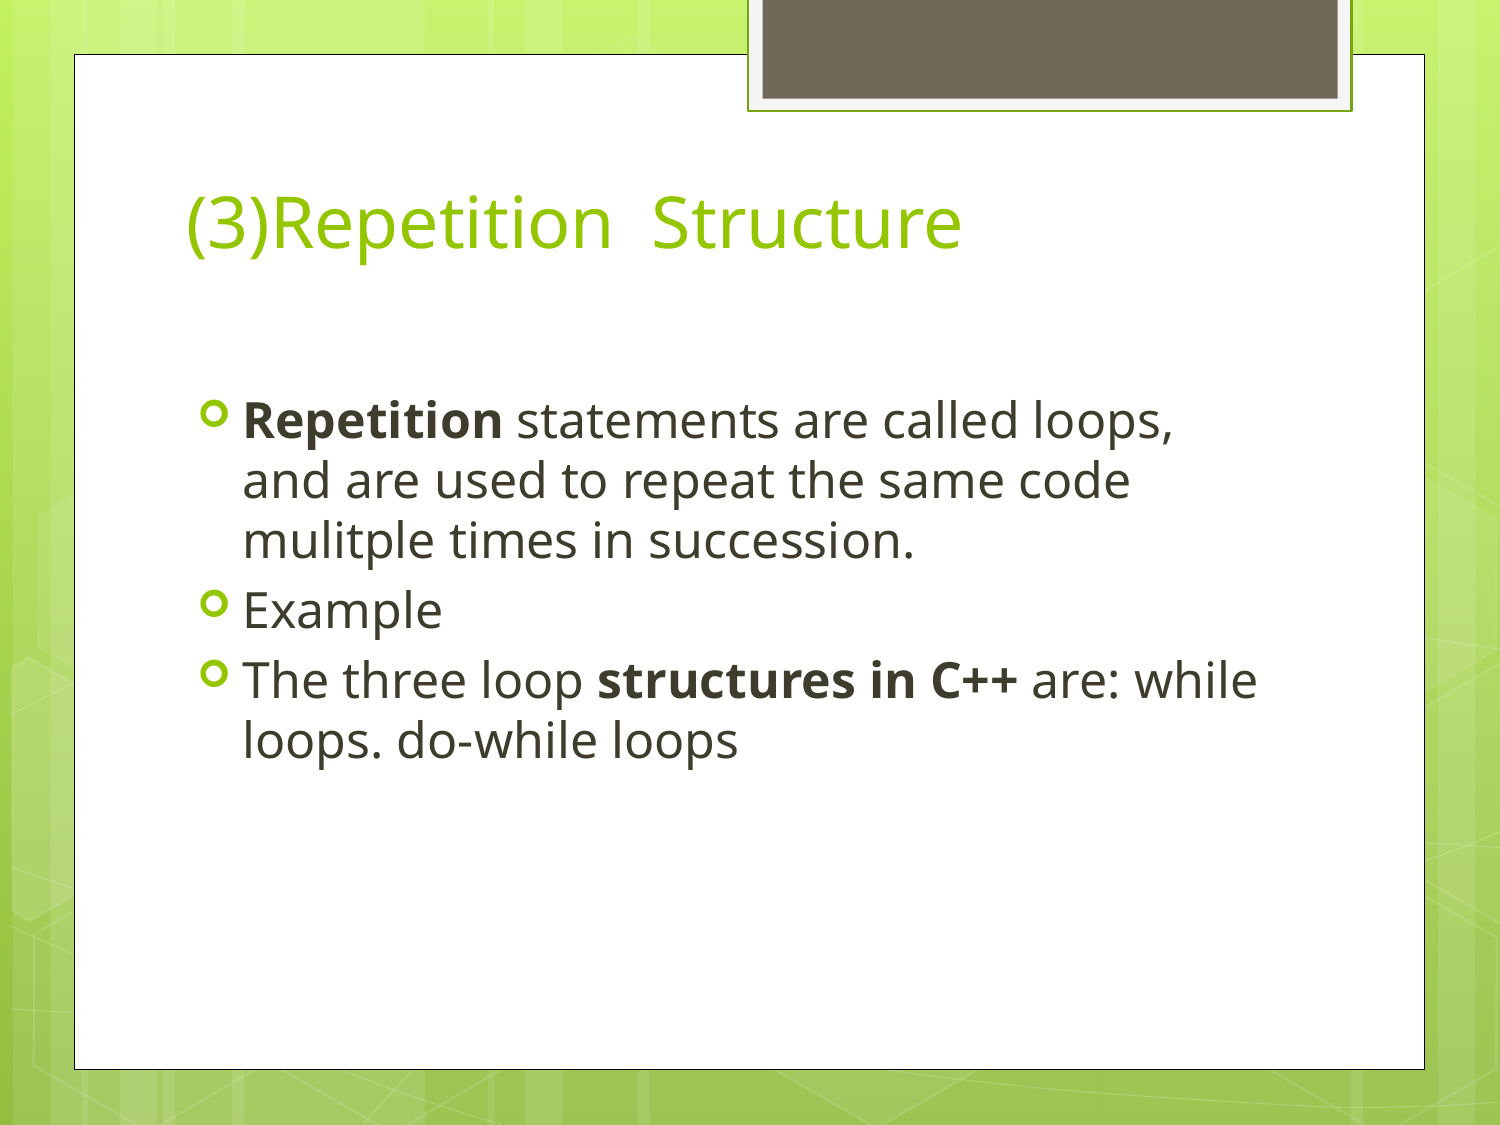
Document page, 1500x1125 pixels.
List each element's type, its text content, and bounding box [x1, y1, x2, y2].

list Repetition statements are called loops, and are used to repeat the same code mulitple times in succession. Example The three loop structures in C++ are: while loops. do-while loops [171, 381, 1283, 957]
title (3)Repetition Structure [171, 168, 1324, 357]
